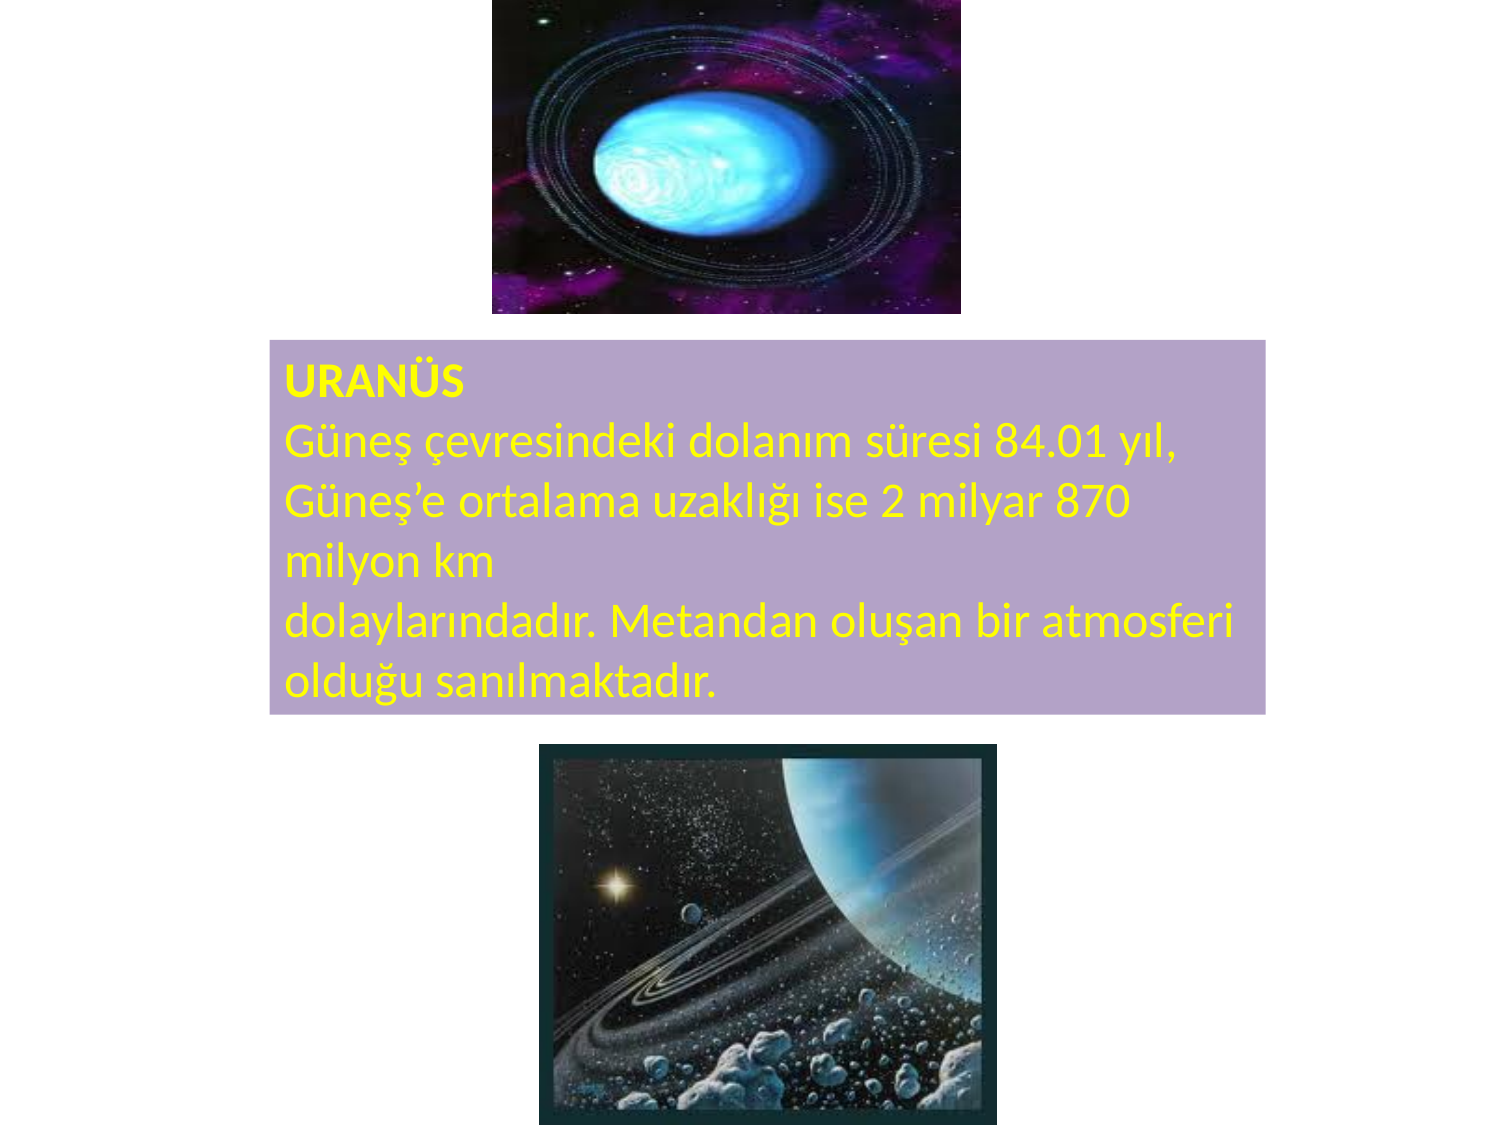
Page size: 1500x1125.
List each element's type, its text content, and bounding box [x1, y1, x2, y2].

picture [491, 0, 962, 315]
text_box URANÜS Güneş çevresindeki dolanım süresi 84.01 yıl, Güneş’e ortalama uzaklığı ise 2 milyar 870 milyon km dolaylarındadır. Metandan oluşan bir atmosferi olduğu sanılmaktadır. [269, 339, 1266, 715]
picture [538, 743, 997, 1125]
